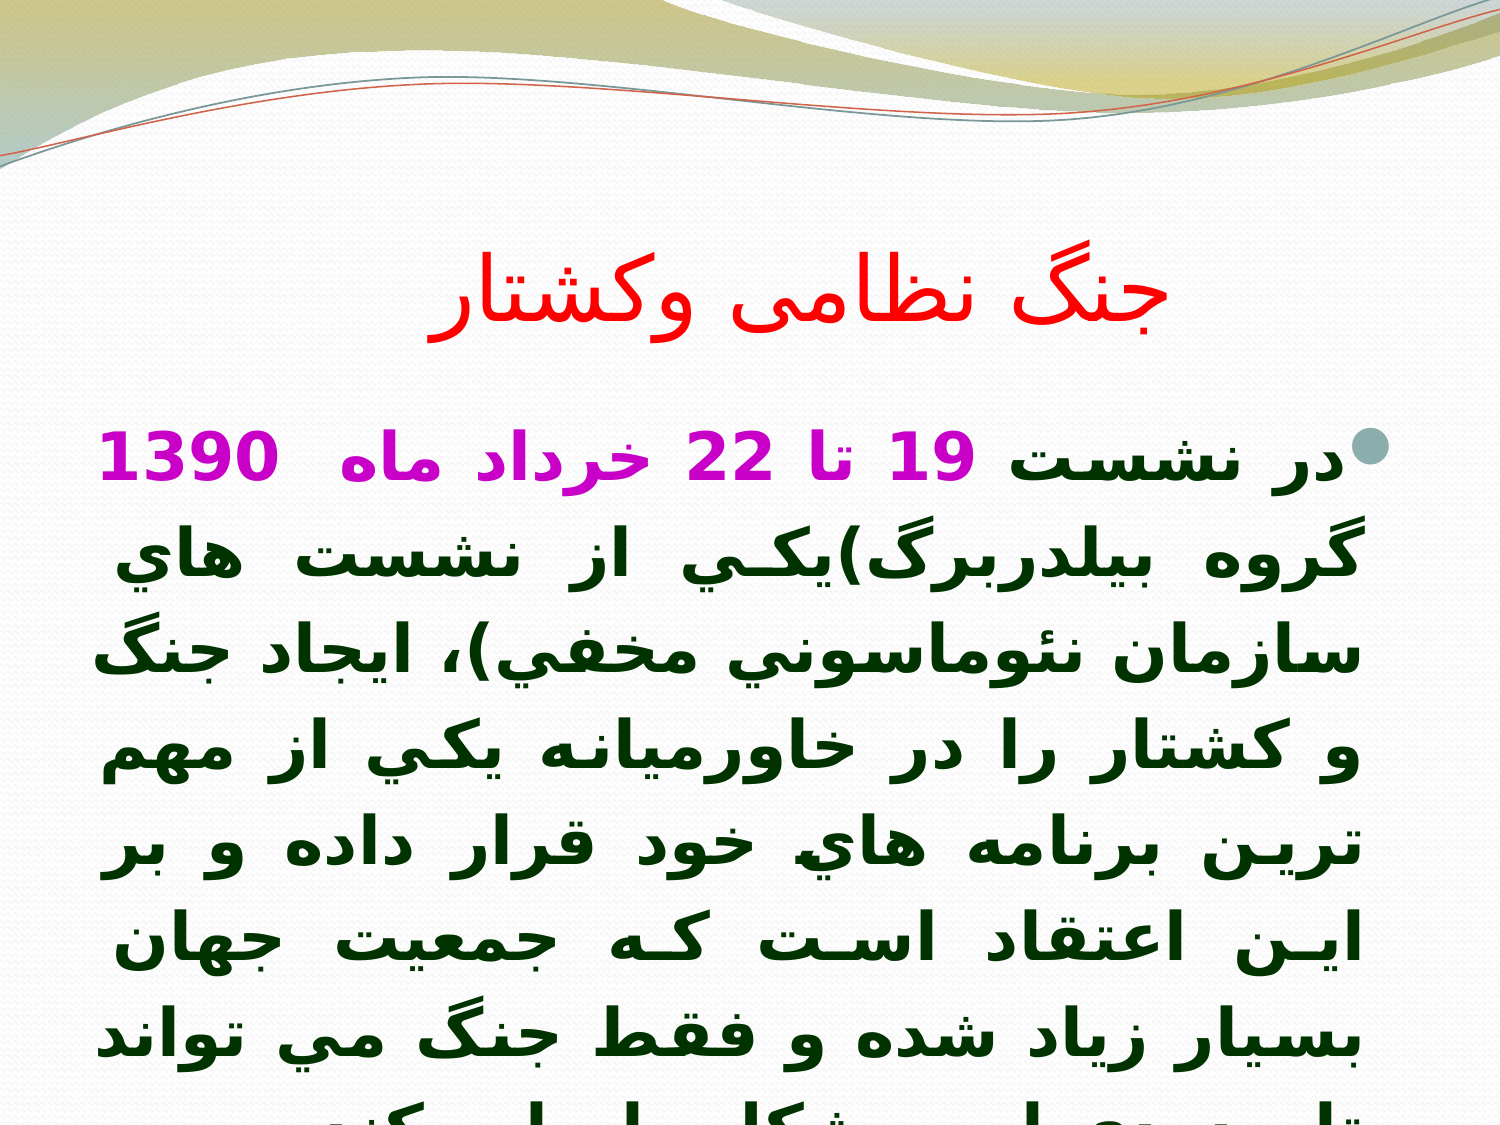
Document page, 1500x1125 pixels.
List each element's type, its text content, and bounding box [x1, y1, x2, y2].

list در نشست 19 تا 22 خرداد ماه 1390 گروه بيلدربرگ)يكي از نشست هاي سازمان نئوماسوني مخفي)، ايجاد جنگ و کشتار را در خاورميانه يکي از مهم ترين برنامه هاي خود قرار داده و بر اين اعتقاد است که جمعيت جهان بسيار زياد شده و فقط جنگ مي تواند تا حدودي اين مشکل را چاره کند. [74, 317, 1426, 1038]
title جنگ نظامی وکشتار [409, 152, 1196, 317]
